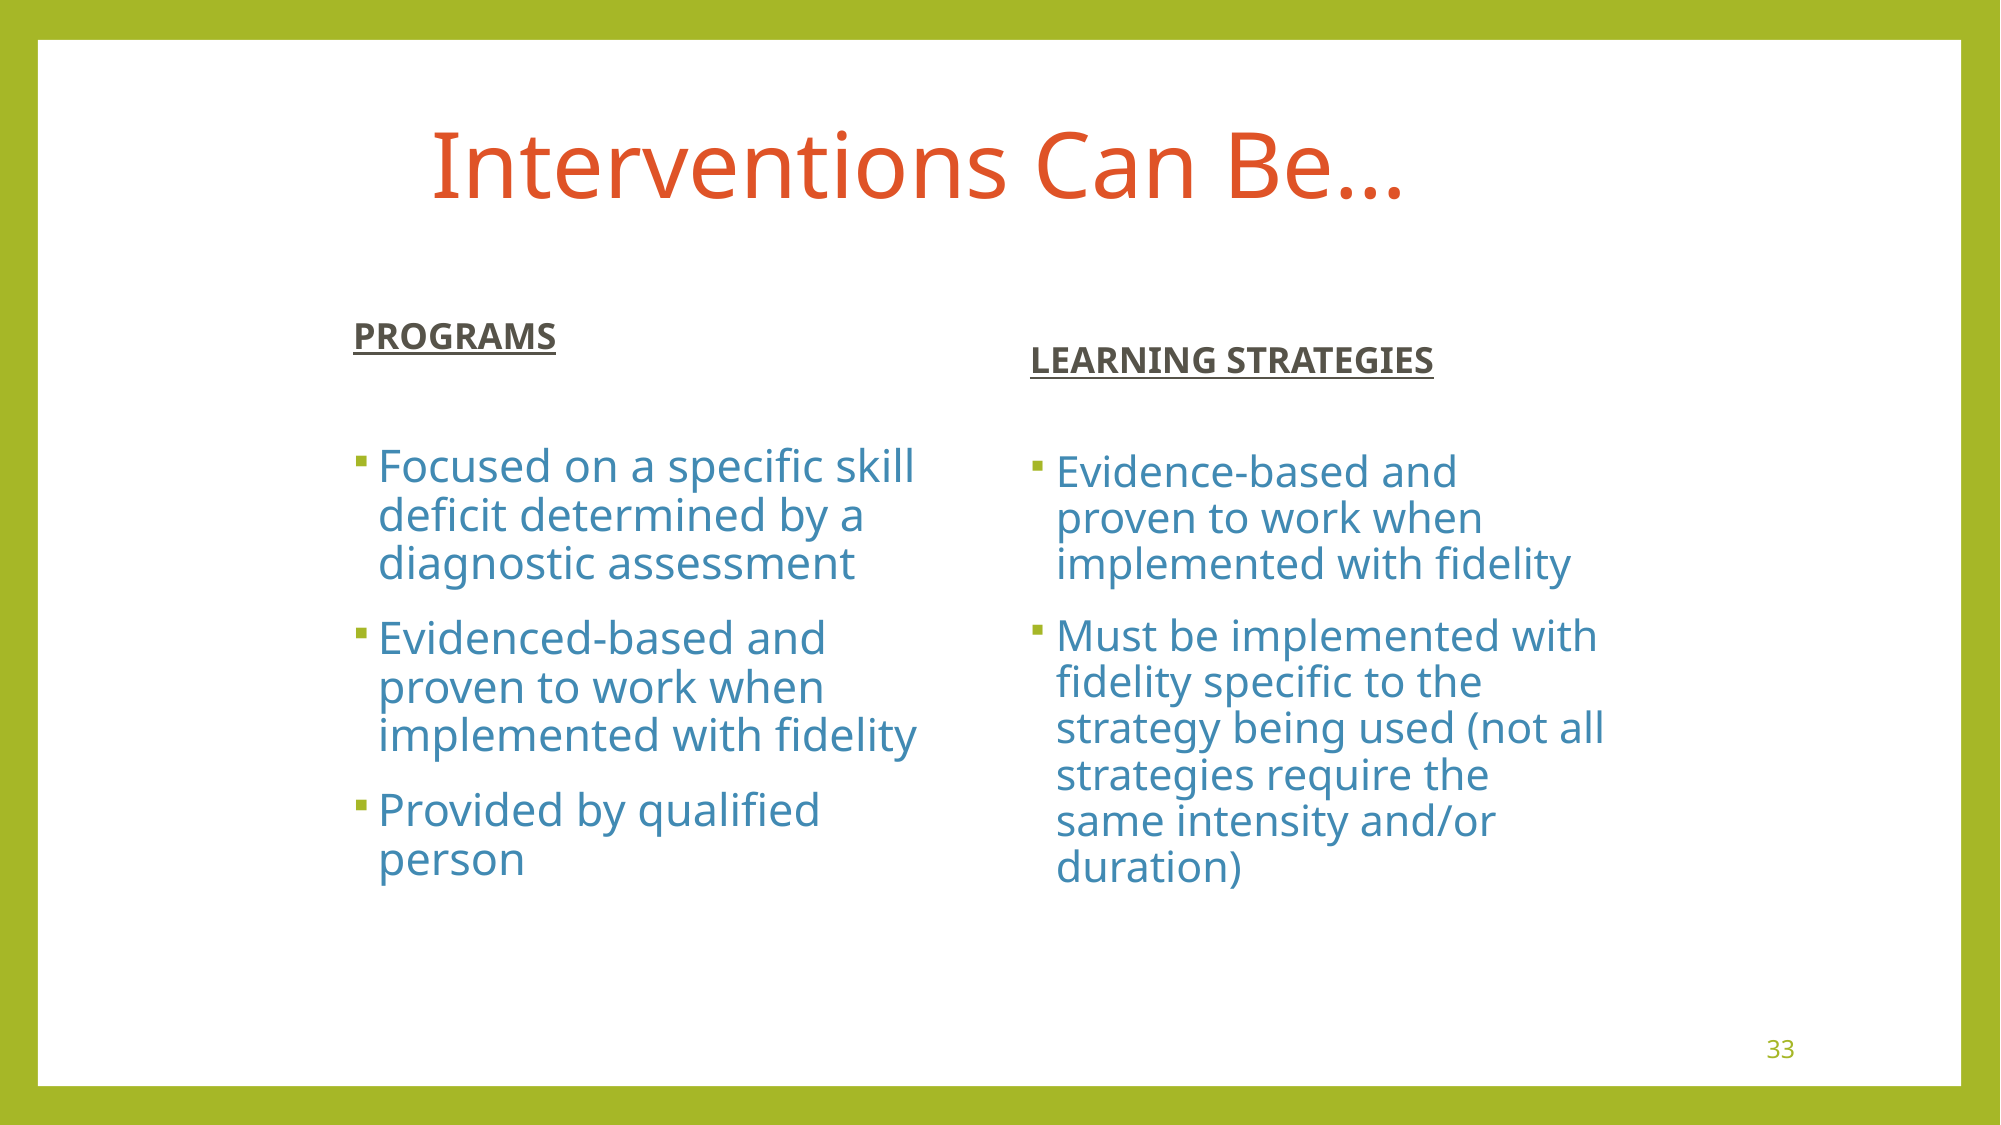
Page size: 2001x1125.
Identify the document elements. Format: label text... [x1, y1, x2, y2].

list Evidence-based and proven to work when implemented with fidelity Must be implemented with fidelity specific to the strategy being used (not all strategies require the same intensity and/or duration) [1015, 442, 1623, 903]
list PROGRAMS [338, 302, 853, 374]
title Interventions Can Be… [416, 87, 1475, 250]
list Focused on a specific skill deficit determined by a diagnostic assessment Evidenced-based and proven to work when implemented with fidelity Provided by qualified person [338, 436, 946, 898]
list LEARNING STRATEGIES [1015, 302, 1531, 390]
slide_number 33 [1530, 1020, 1811, 1081]
